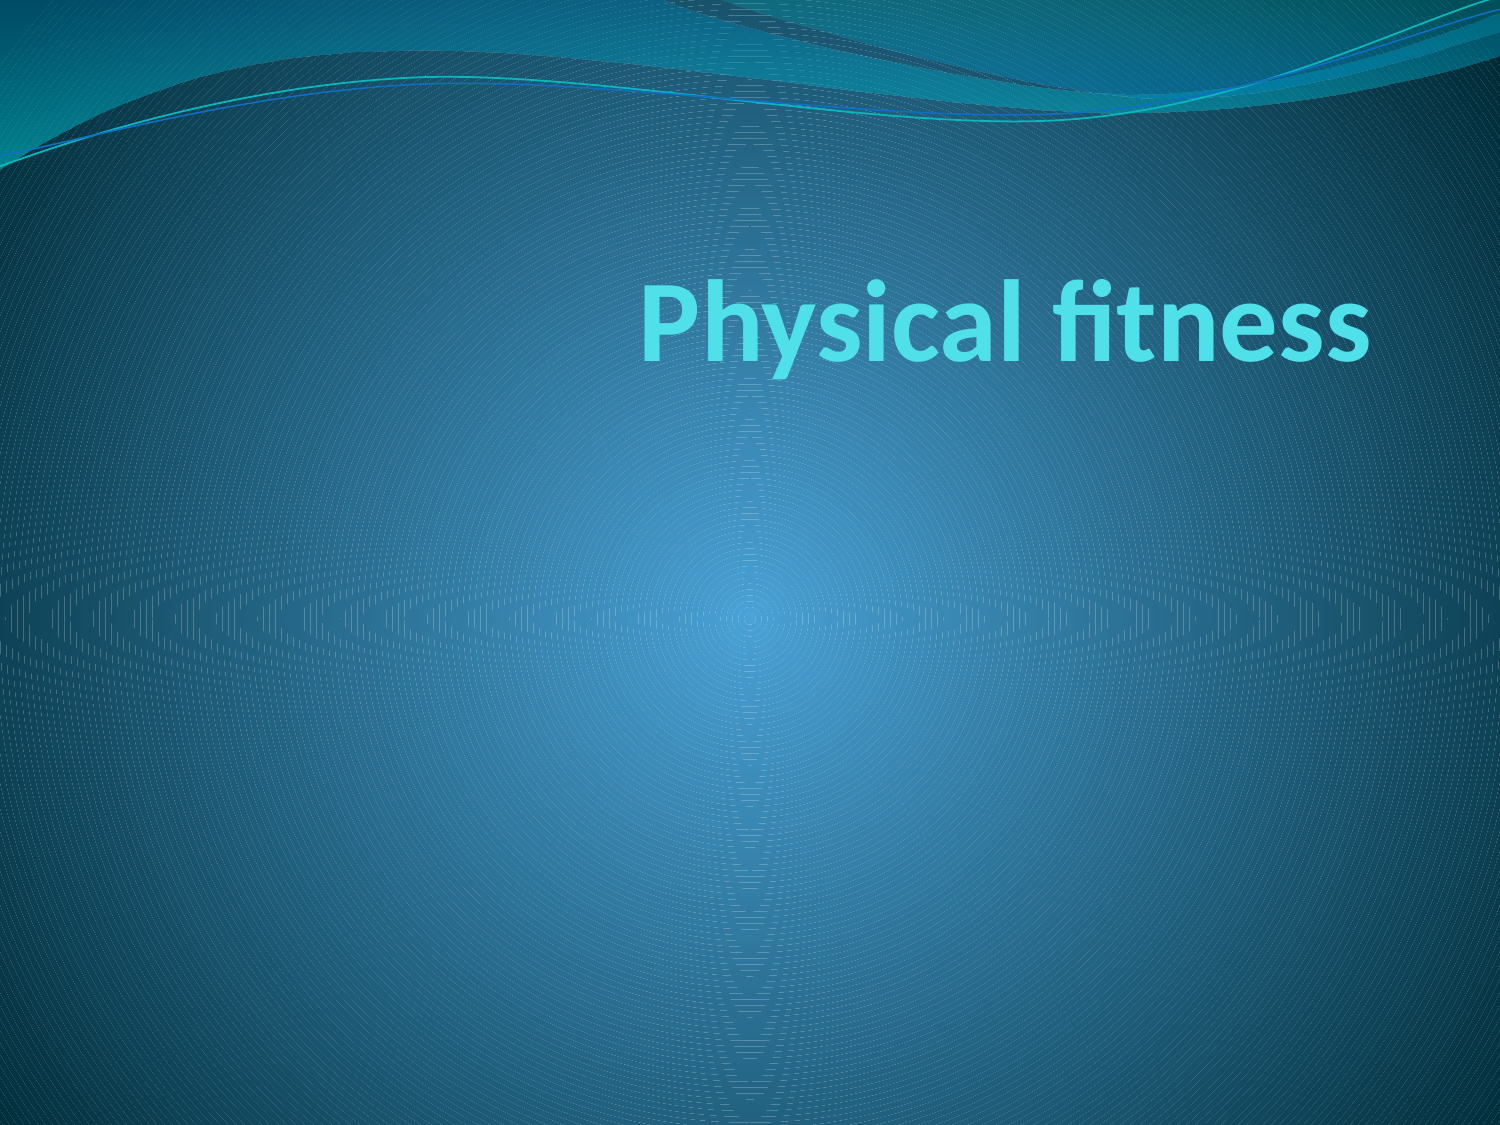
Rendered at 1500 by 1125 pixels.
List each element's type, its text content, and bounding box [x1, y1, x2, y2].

title Physical fitness [87, 224, 1376, 525]
